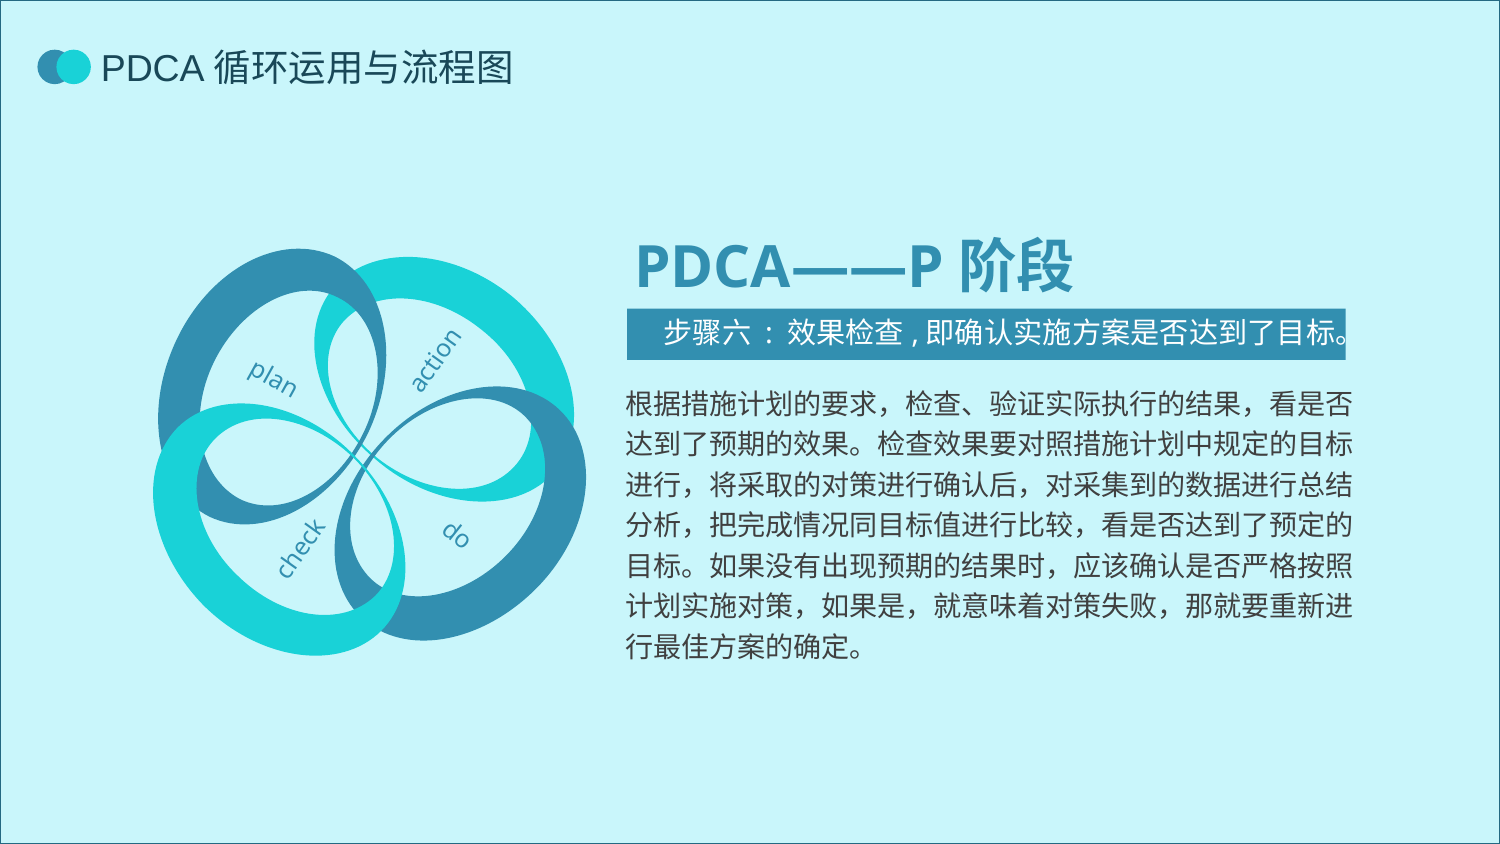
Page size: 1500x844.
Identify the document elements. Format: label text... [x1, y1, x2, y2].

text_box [619, 306, 1376, 360]
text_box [136, 236, 613, 672]
text_box PDCA——P阶段 [619, 221, 1103, 306]
text_box 根据措施计划的要求，检查、验证实际执行的结果，看是否达到了预期的效果。检查效果要对照措施计划中规定的目标进行，将采取的对策进行确认后，对采集到的数据进行总结分析，把完成情况同目标值进行比较，看是否达到了预定的目标。如果没有出现预期的结果时，应该确认是否严格按照计划实施对策，如果是，就意味着对策失败，那就要重新进行最佳方案的确定。 [613, 372, 1386, 670]
